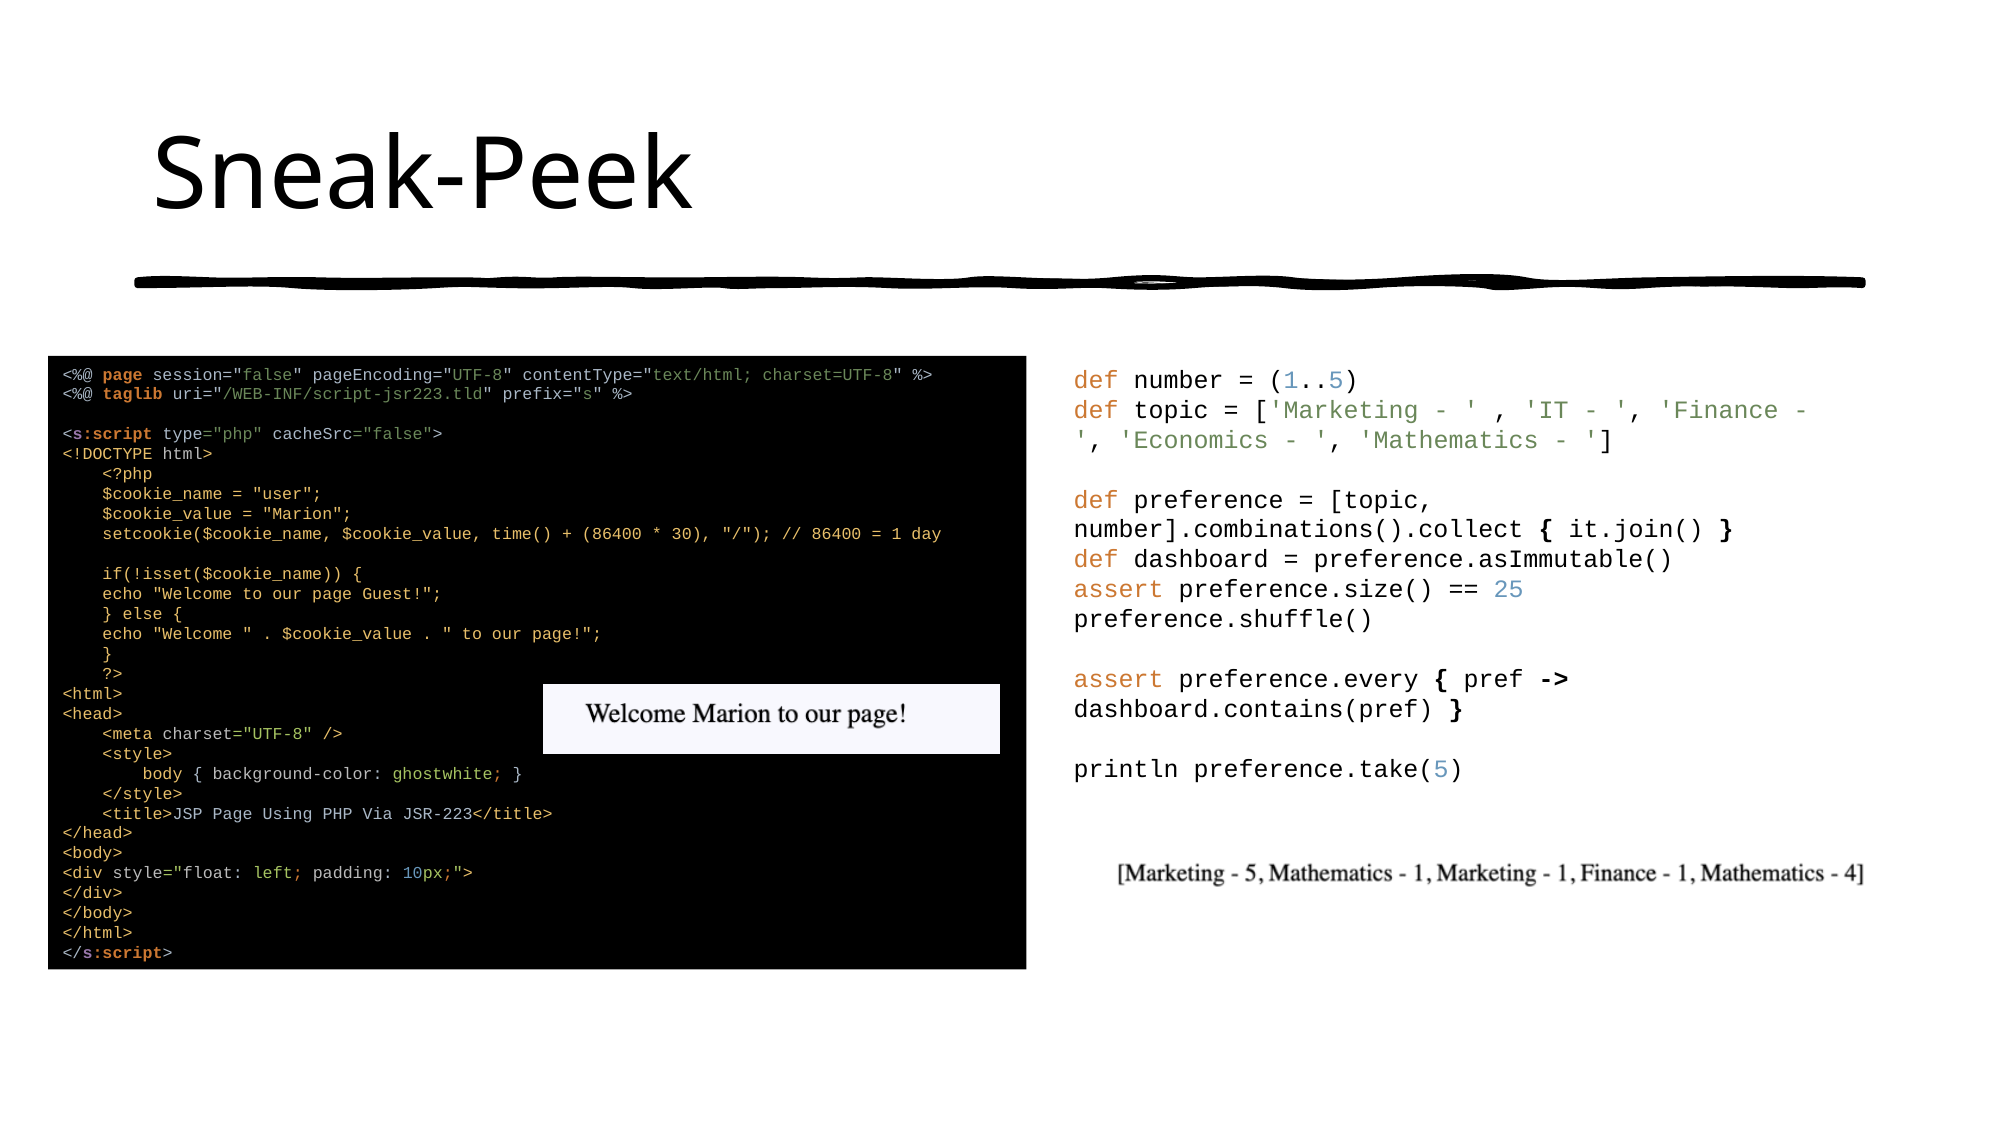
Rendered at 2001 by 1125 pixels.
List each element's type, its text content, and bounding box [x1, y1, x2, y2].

text_box <%@ page session="false" pageEncoding="UTF-8" contentType="text/html; charset=UTF-8" %> <%@ taglib uri="/WEB-INF/script-jsr223.tld" prefix="s" %> <s:script type="php" cacheSrc="false"> <!DOCTYPE html> <?php $cookie_name = "user"; $cookie_value = "Marion"; setcookie($cookie_name, $cookie_value, time() + (86400 * 30), "/"); // 86400 = 1 day if(!isset($cookie_name)) { echo "Welcome to our page Guest!"; } else { echo "Welcome " . $cookie_value . " to our page!"; } ?> <html> <head> <meta charset="UTF-8" /> <style> body { background-color: ghostwhite; } </style> <title>JSP Page Using PHP Via JSR-223</title> </head> <body> <div style="float: left; padding: 10px;"> </div> </body> </html> </s:script> [48, 355, 1027, 970]
picture [1104, 842, 1879, 906]
title Sneak-Peek [137, 59, 1863, 278]
picture [543, 684, 1000, 754]
text_box def number = (1..5) def topic = ['Marketing - ' , 'IT - ', 'Finance - ', 'Economics - ', 'Mathematics - '] def preference = [topic, number].combinations().collect { it.join() } def dashboard = preference.asImmutable() assert preference.size() == 25 preference.shuffle() assert preference.every { pref -> dashboard.contains(pref) } println preference.take(5) [1059, 355, 1863, 790]
